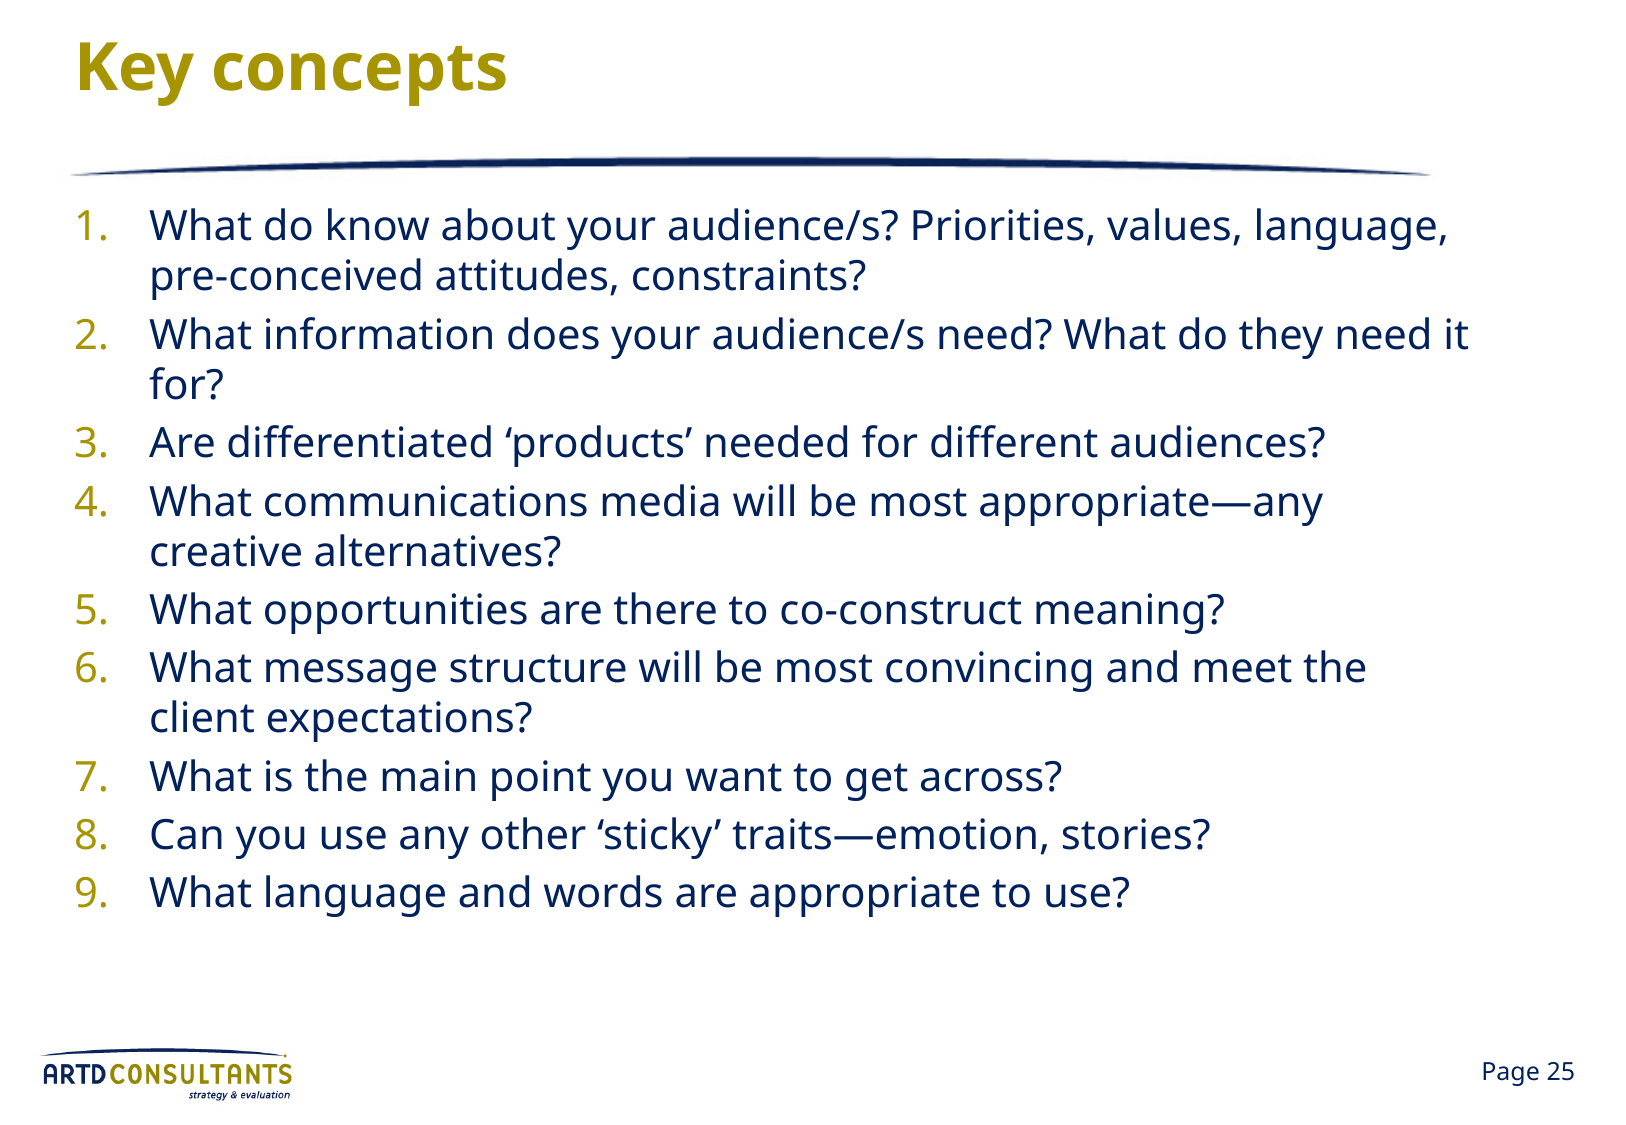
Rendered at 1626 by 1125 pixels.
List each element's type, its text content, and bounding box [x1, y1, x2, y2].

slide_number Page 25 [1210, 1042, 1591, 1103]
picture [27, 1042, 301, 1108]
picture [62, 152, 1446, 188]
title Key concepts [73, 23, 1482, 176]
list What do know about your audience/s? Priorities, values, language, pre-conceived attitudes, constraints? What information does your audience/s need? What do they need it for? Are differentiated ‘products’ needed for different audiences? What communications media will be most appropriate—any creative alternatives? What opportunities are there to co-construct meaning? What message structure will be most convincing and meet the client expectations? What is the main point you want to get across? Can you use any other ‘sticky’ traits—emotion, stories? What language and words are appropriate to use? [73, 198, 1482, 977]
